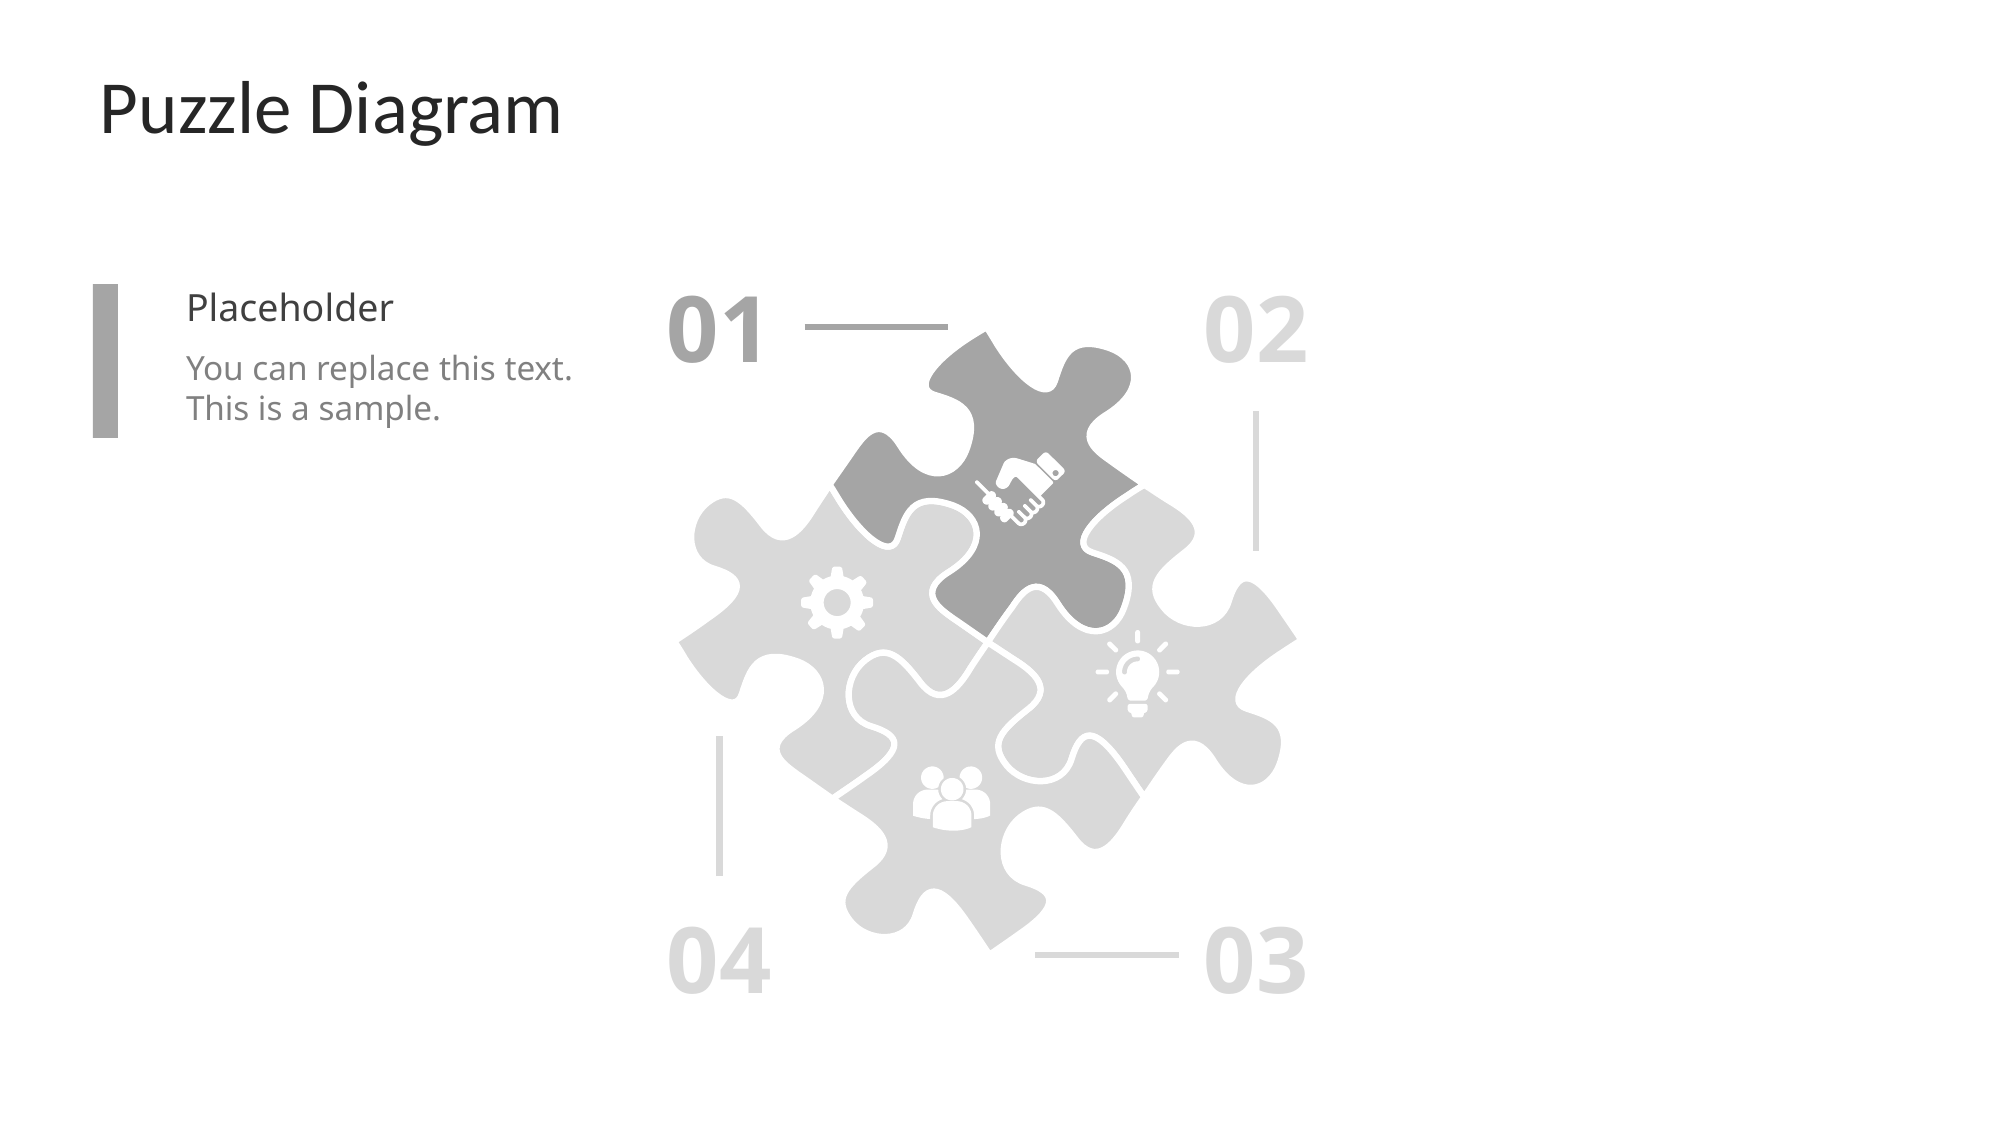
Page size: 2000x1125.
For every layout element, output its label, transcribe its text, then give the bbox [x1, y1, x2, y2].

text_box [1157, 641, 1169, 653]
text_box [913, 766, 991, 831]
text_box [1135, 630, 1141, 644]
text_box 02 [1188, 263, 1324, 388]
text_box [1095, 669, 1110, 675]
text_box [1166, 669, 1180, 675]
text_box [832, 642, 1145, 955]
text_box [1157, 691, 1169, 703]
text_box 03 [1188, 894, 1324, 1019]
text_box [674, 485, 987, 799]
text_box 04 [652, 894, 787, 1019]
text_box [829, 327, 1144, 642]
text_box [1116, 650, 1160, 701]
text_box [1107, 641, 1119, 653]
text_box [92, 275, 658, 439]
text_box 01 [652, 263, 787, 388]
text_box [987, 484, 1302, 796]
text_box [1127, 703, 1148, 718]
text_box [1107, 691, 1119, 703]
text_box [801, 566, 874, 639]
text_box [974, 452, 1065, 527]
title Puzzle Diagram [99, 45, 1900, 162]
